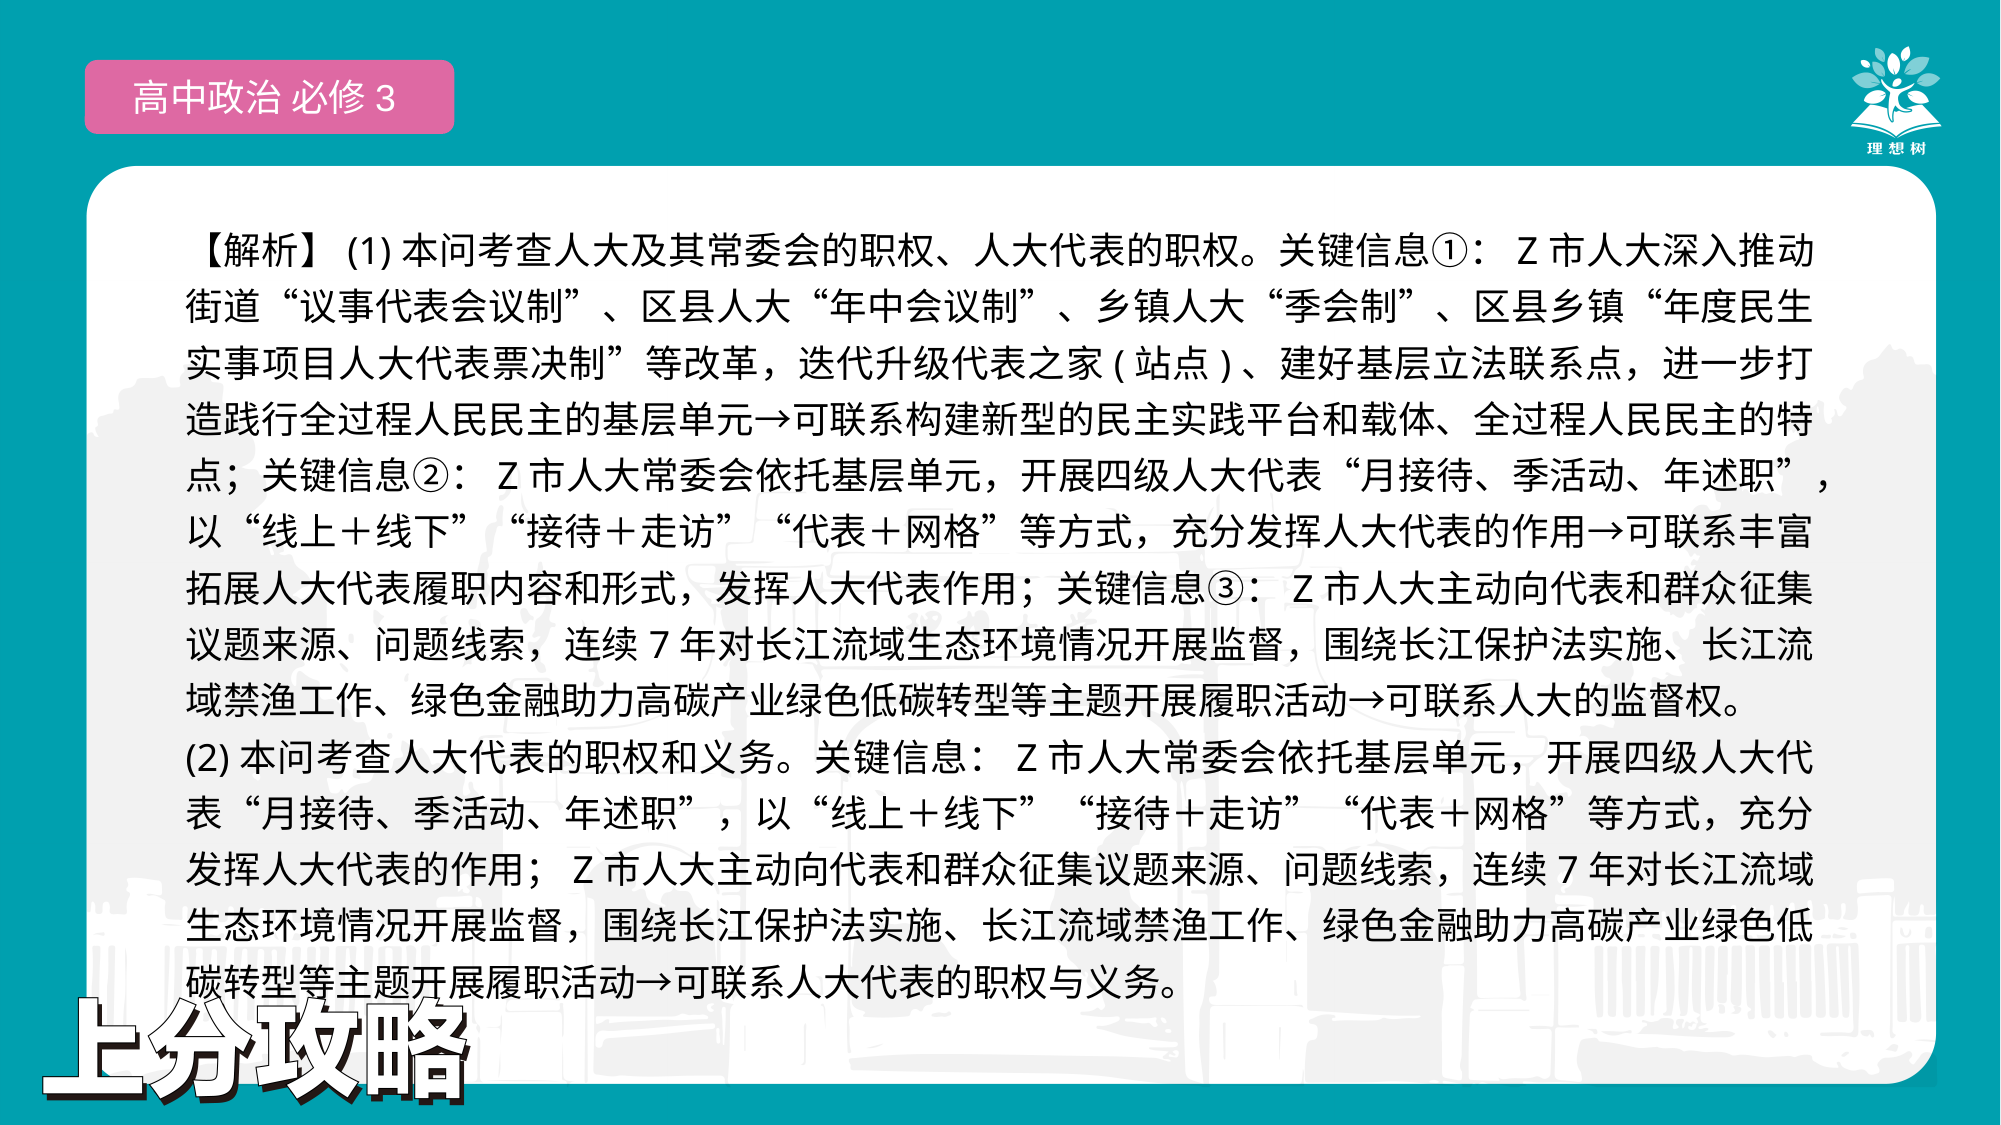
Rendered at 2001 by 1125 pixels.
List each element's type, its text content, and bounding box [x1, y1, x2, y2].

picture [0, 0, 2001, 1125]
text_box 高中政治 必修3 [83, 58, 456, 135]
text_box 【解析】(1)本问考查人大及其常委会的职权、人大代表的职权。关键信息①：Z市人大深入推动街道“议事代表会议制”、区县人大“年中会议制”、乡镇人大“季会制”、区县乡镇“年度民生实事项目人大代表票决制”等改革，迭代升级代表之家(站点)、建好基层立法联系点，进一步打造践行全过程人民民主的基层单元→可联系构建新型的民主实践平台和载体、全过程人民民主的特点；关键信息②：Z市人大常委会依托基层单元，开展四级人大代表“月接待、季活动、年述职”，以“线上＋线下”“接待＋走访”“代表＋网格”等方式，充分发挥人大代表的作用→可联系丰富拓展人大代表履职内容和形式，发挥人大代表作用；关键信息③：Z市人大主动向代表和群众征集议题来源、问题线索，连续7年对长江流域生态环境情况开展监督，围绕长江保护法实施、长江流域禁渔工作、绿色金融助力高碳产业绿色低碳转型等主题开展履职活动→可联系人大的监督权。 (2)本问考查人大代表的职权和义务。关键信息：Z市人大常委会依托基层单元，开展四级人大代表“月接待、季活动、年述职”，以“线上＋线下”“接待＋走访”“代表＋网格”等方式，充分发挥人大代表的作用；Z市人大主动向代表和群众征集议题来源、问题线索，连续7年对长江流域生态环境情况开展监督，围绕长江保护法实施、长江流域禁渔工作、绿色金融助力高碳产业绿色低碳转型等主题开展履职活动→可联系人大代表的职权与义务。 [170, 208, 1830, 708]
